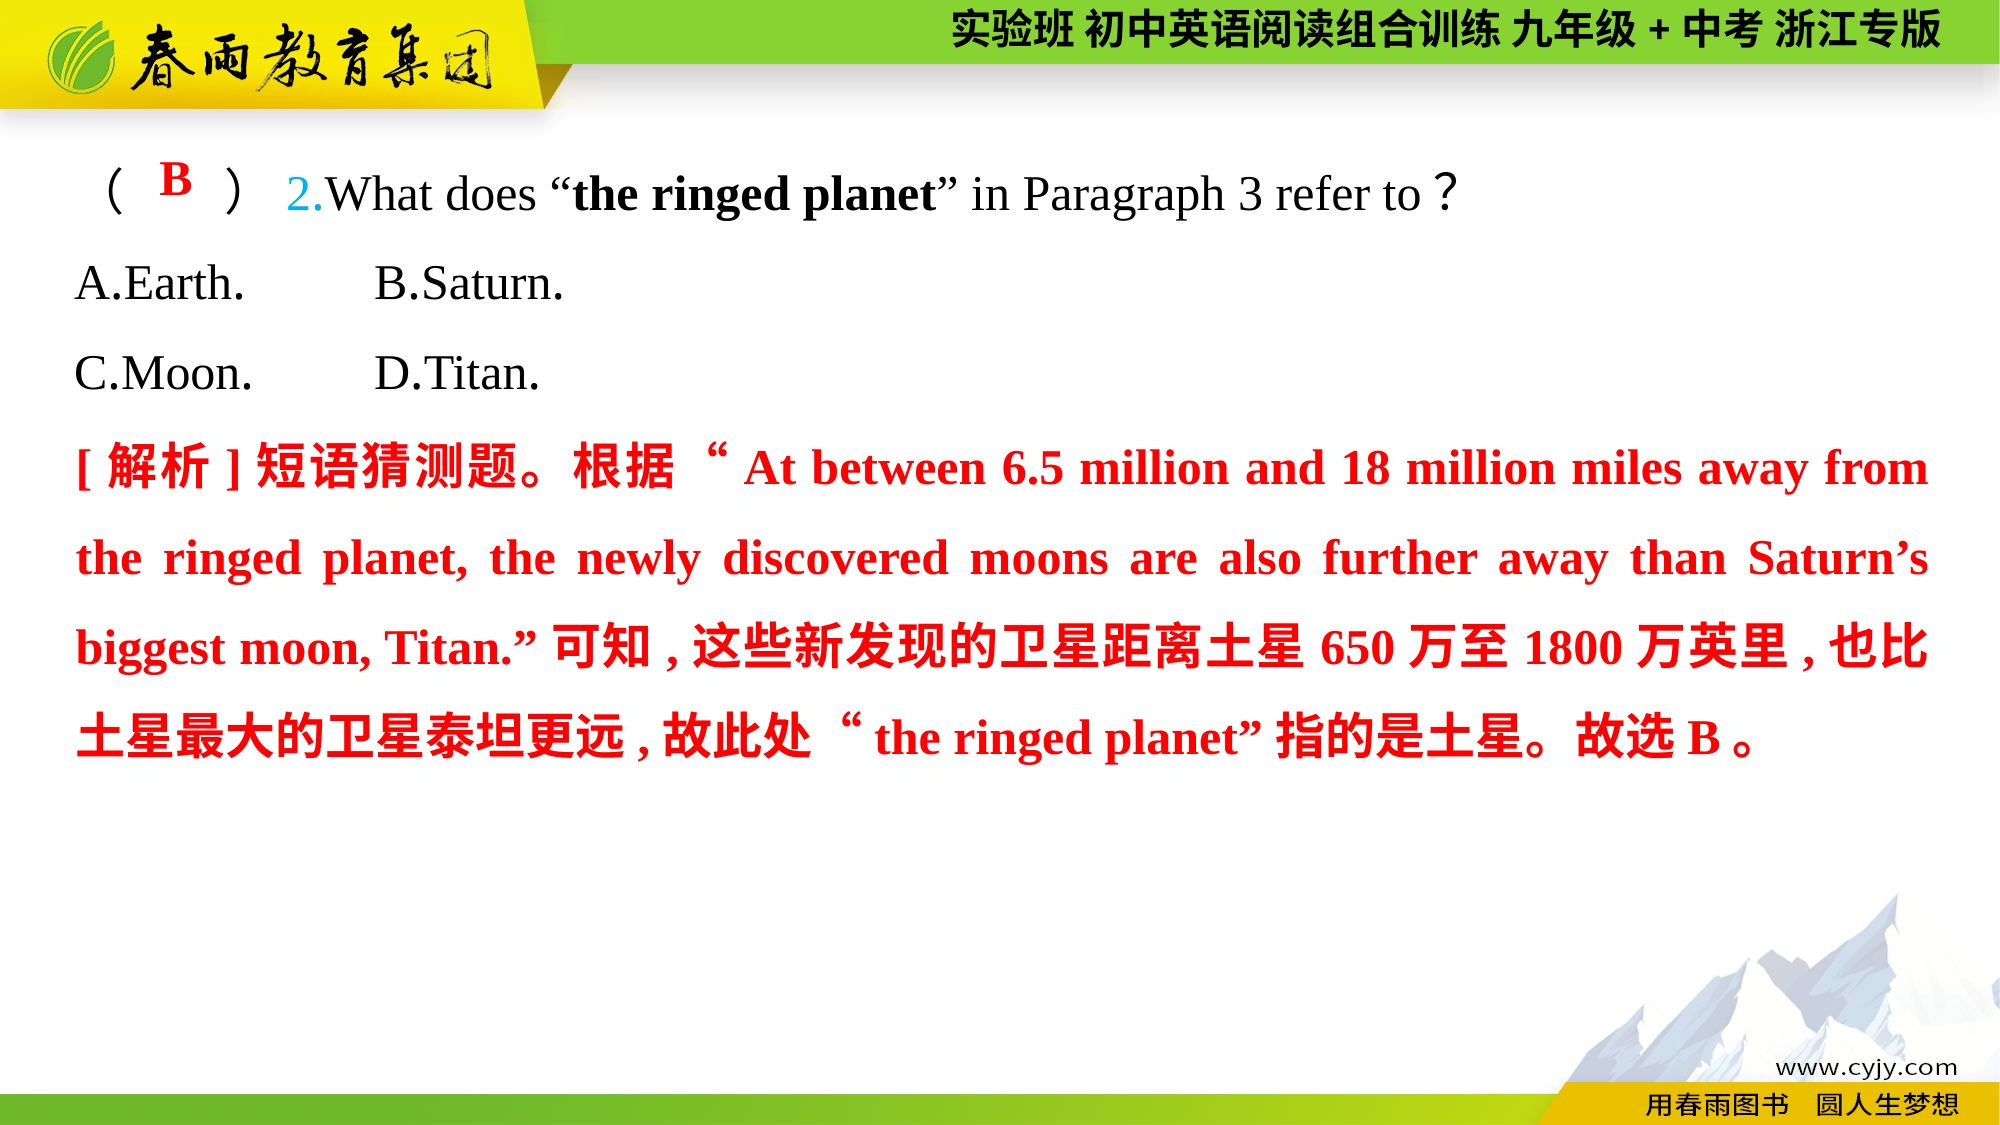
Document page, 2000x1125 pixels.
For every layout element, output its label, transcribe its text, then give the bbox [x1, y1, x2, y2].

text_box B [144, 138, 208, 213]
picture [0, 0, 2000, 1125]
text_box [解析]短语猜测题。根据“At between 6.5 million and 18 million miles away from the ringed planet, the newly discovered moons are also further away than Saturn’s biggest moon, Titan.”可知,这些新发现的卫星距离土星650万至1800万英里,也比土星最大的卫星泰坦更远,故此处“the ringed planet”指的是土星。故选B。 [60, 397, 1945, 773]
list （ ）2.What does “the ringed planet” in Paragraph 3 refer to？ A.Earth. B.Saturn. C.Moon. D.Titan. [59, 122, 1944, 399]
